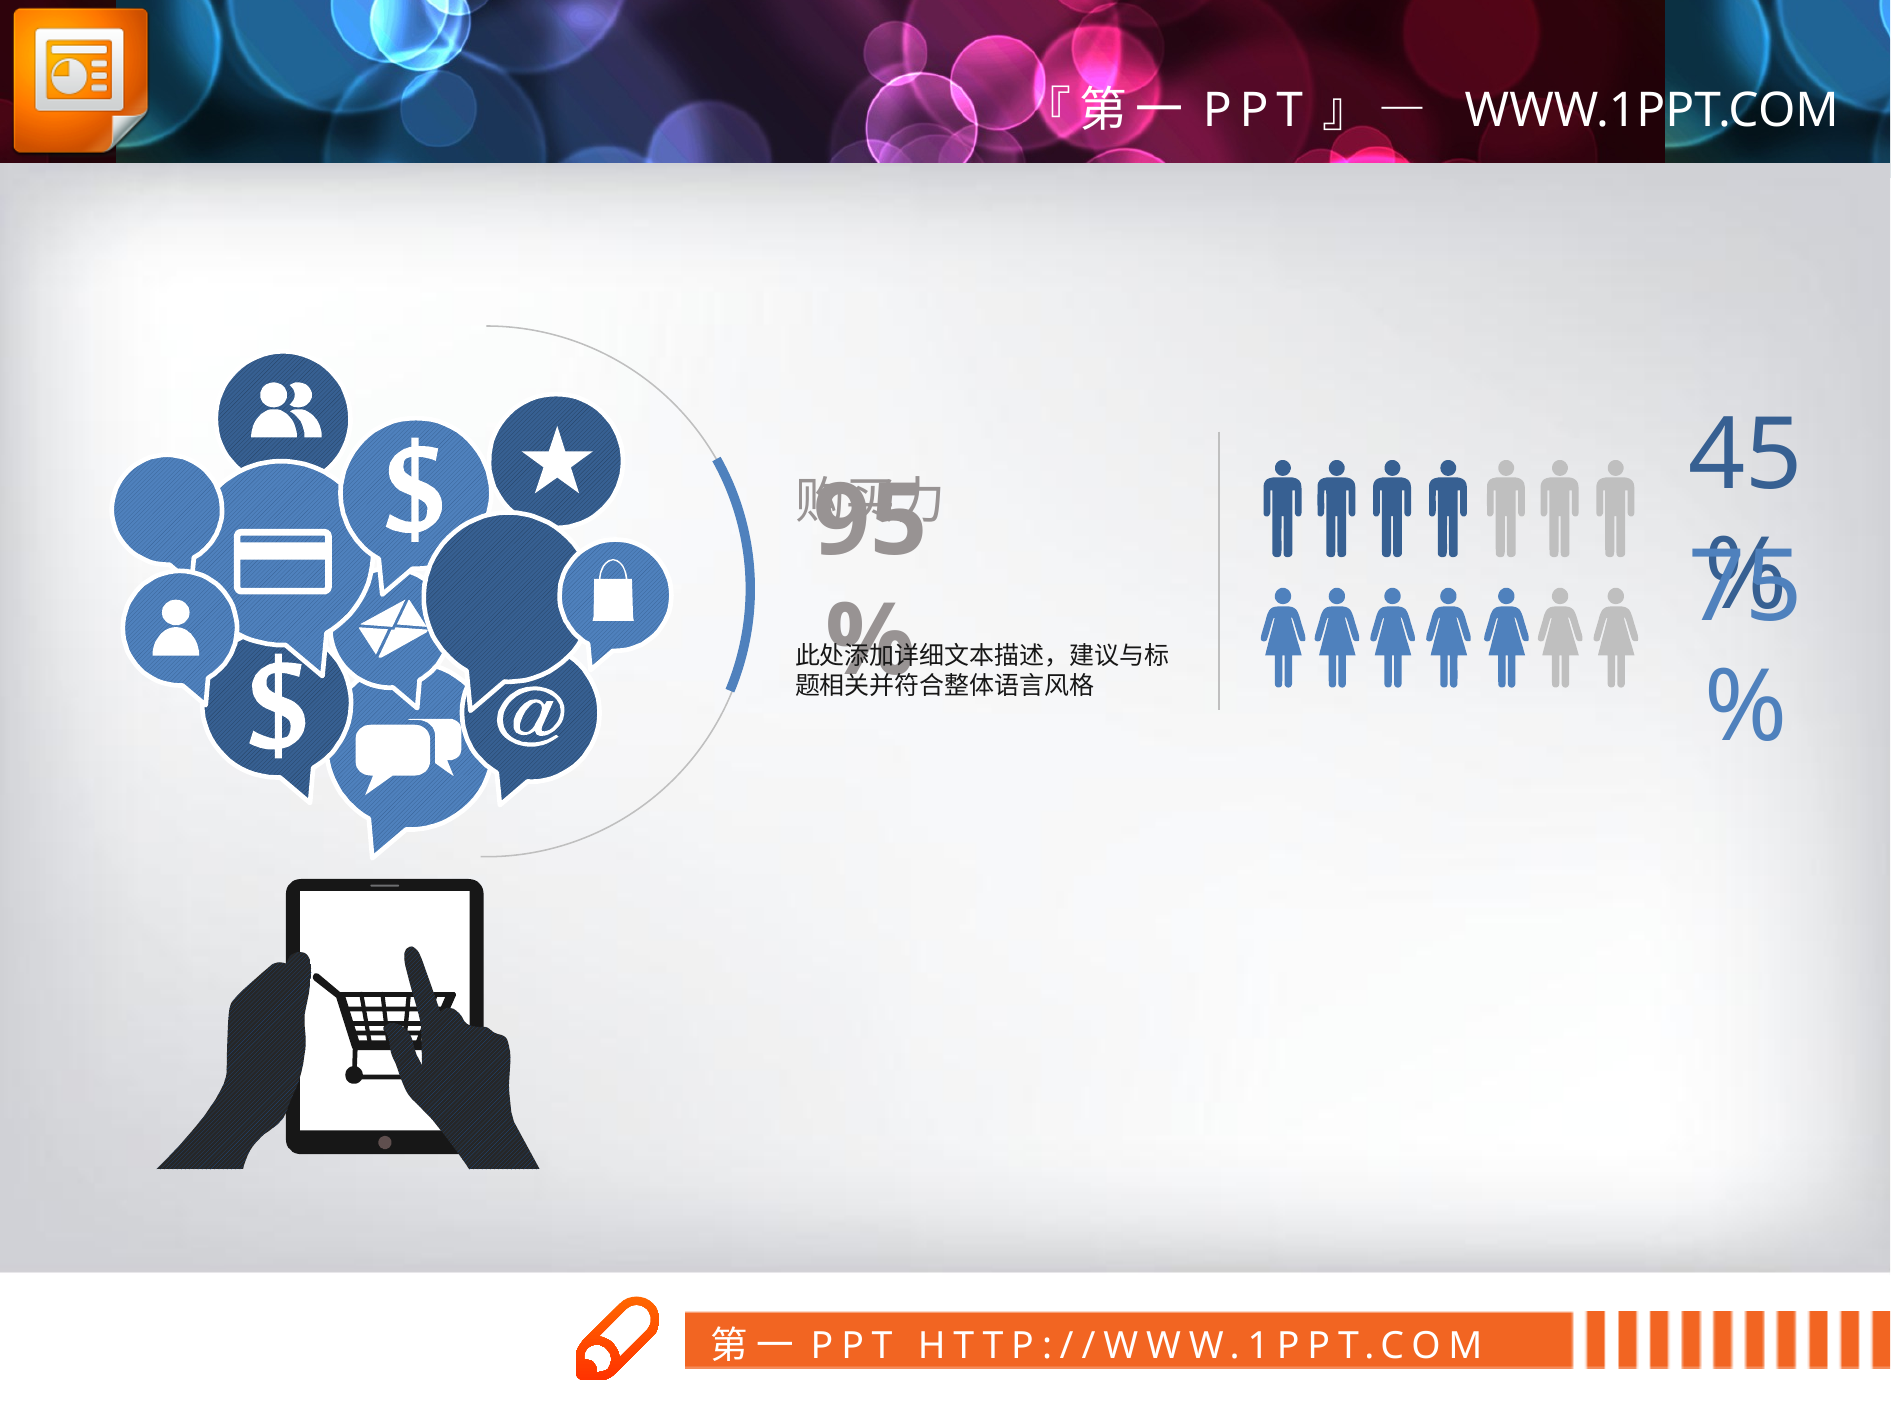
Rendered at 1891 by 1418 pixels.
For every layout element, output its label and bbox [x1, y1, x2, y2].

picture [0, 0, 1891, 1275]
picture [685, 1311, 1891, 1369]
text_box [111, 323, 752, 1170]
text_box [1260, 459, 1844, 688]
text_box [772, 460, 1200, 708]
